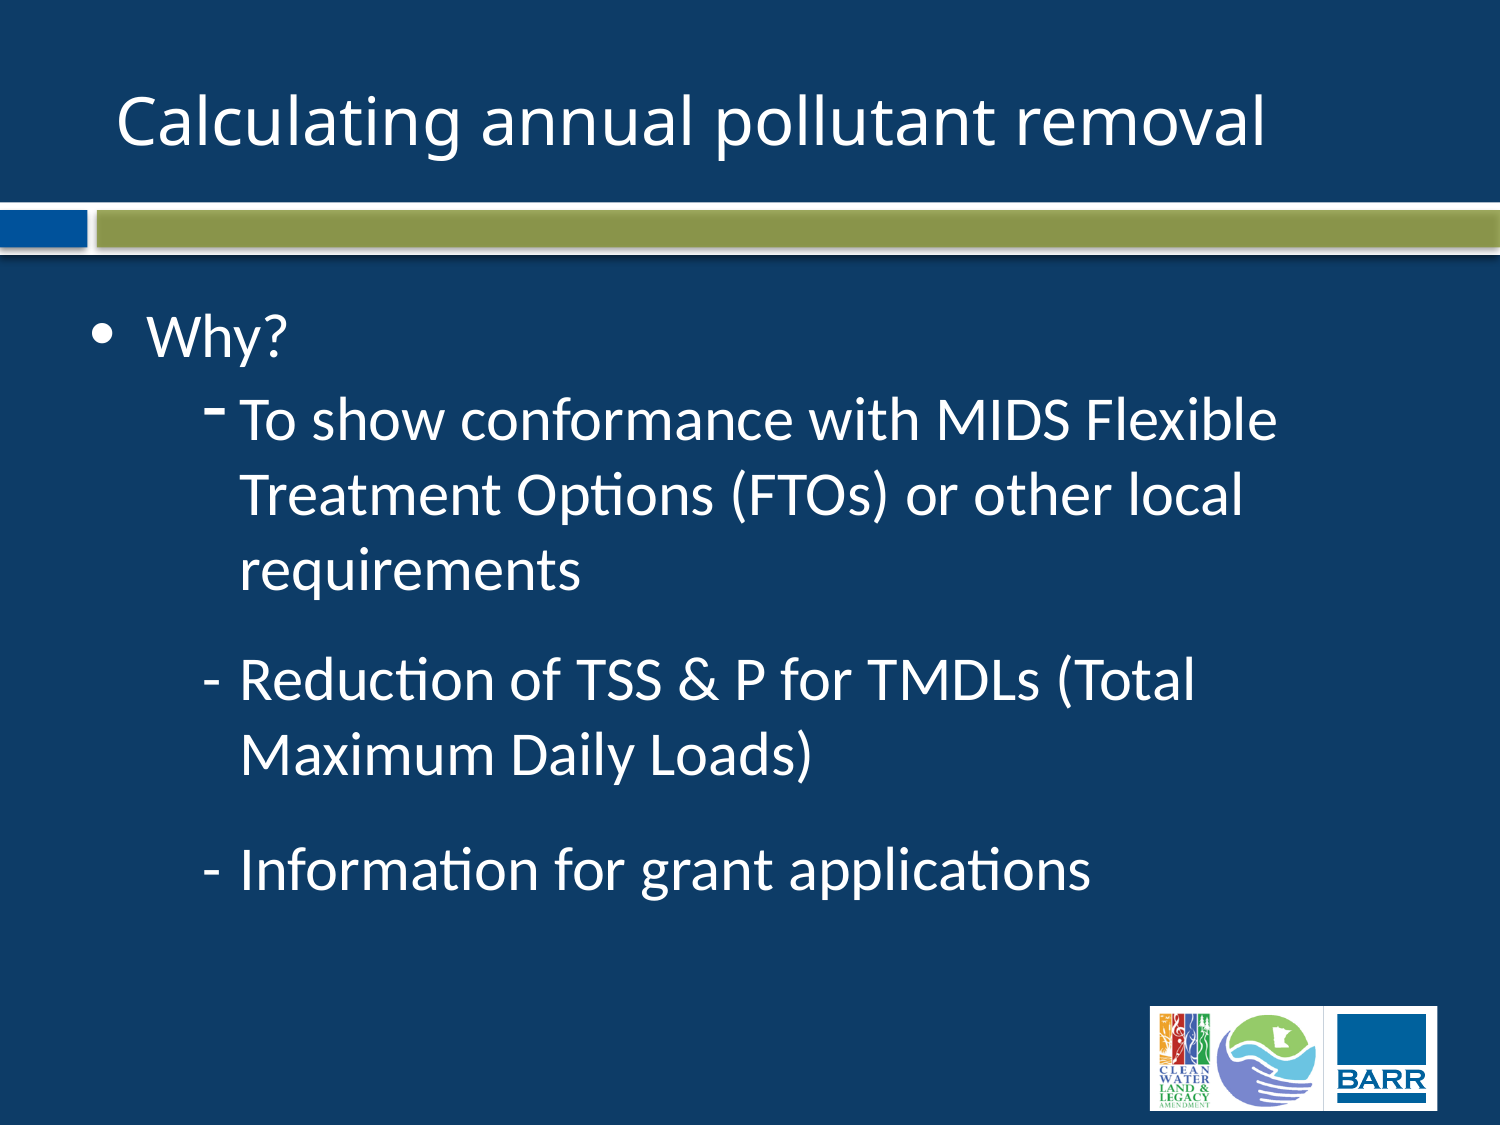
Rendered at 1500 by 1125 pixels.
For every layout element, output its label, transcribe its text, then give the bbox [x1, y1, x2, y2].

title Calculating annual pollutant removal [100, 37, 1438, 200]
list Why? To show conformance with MIDS Flexible Treatment Options (FTOs) or other local requirements - Reduction of TSS & P for TMDLs (Total Maximum Daily Loads) - Information for grant applications [75, 287, 1438, 1125]
